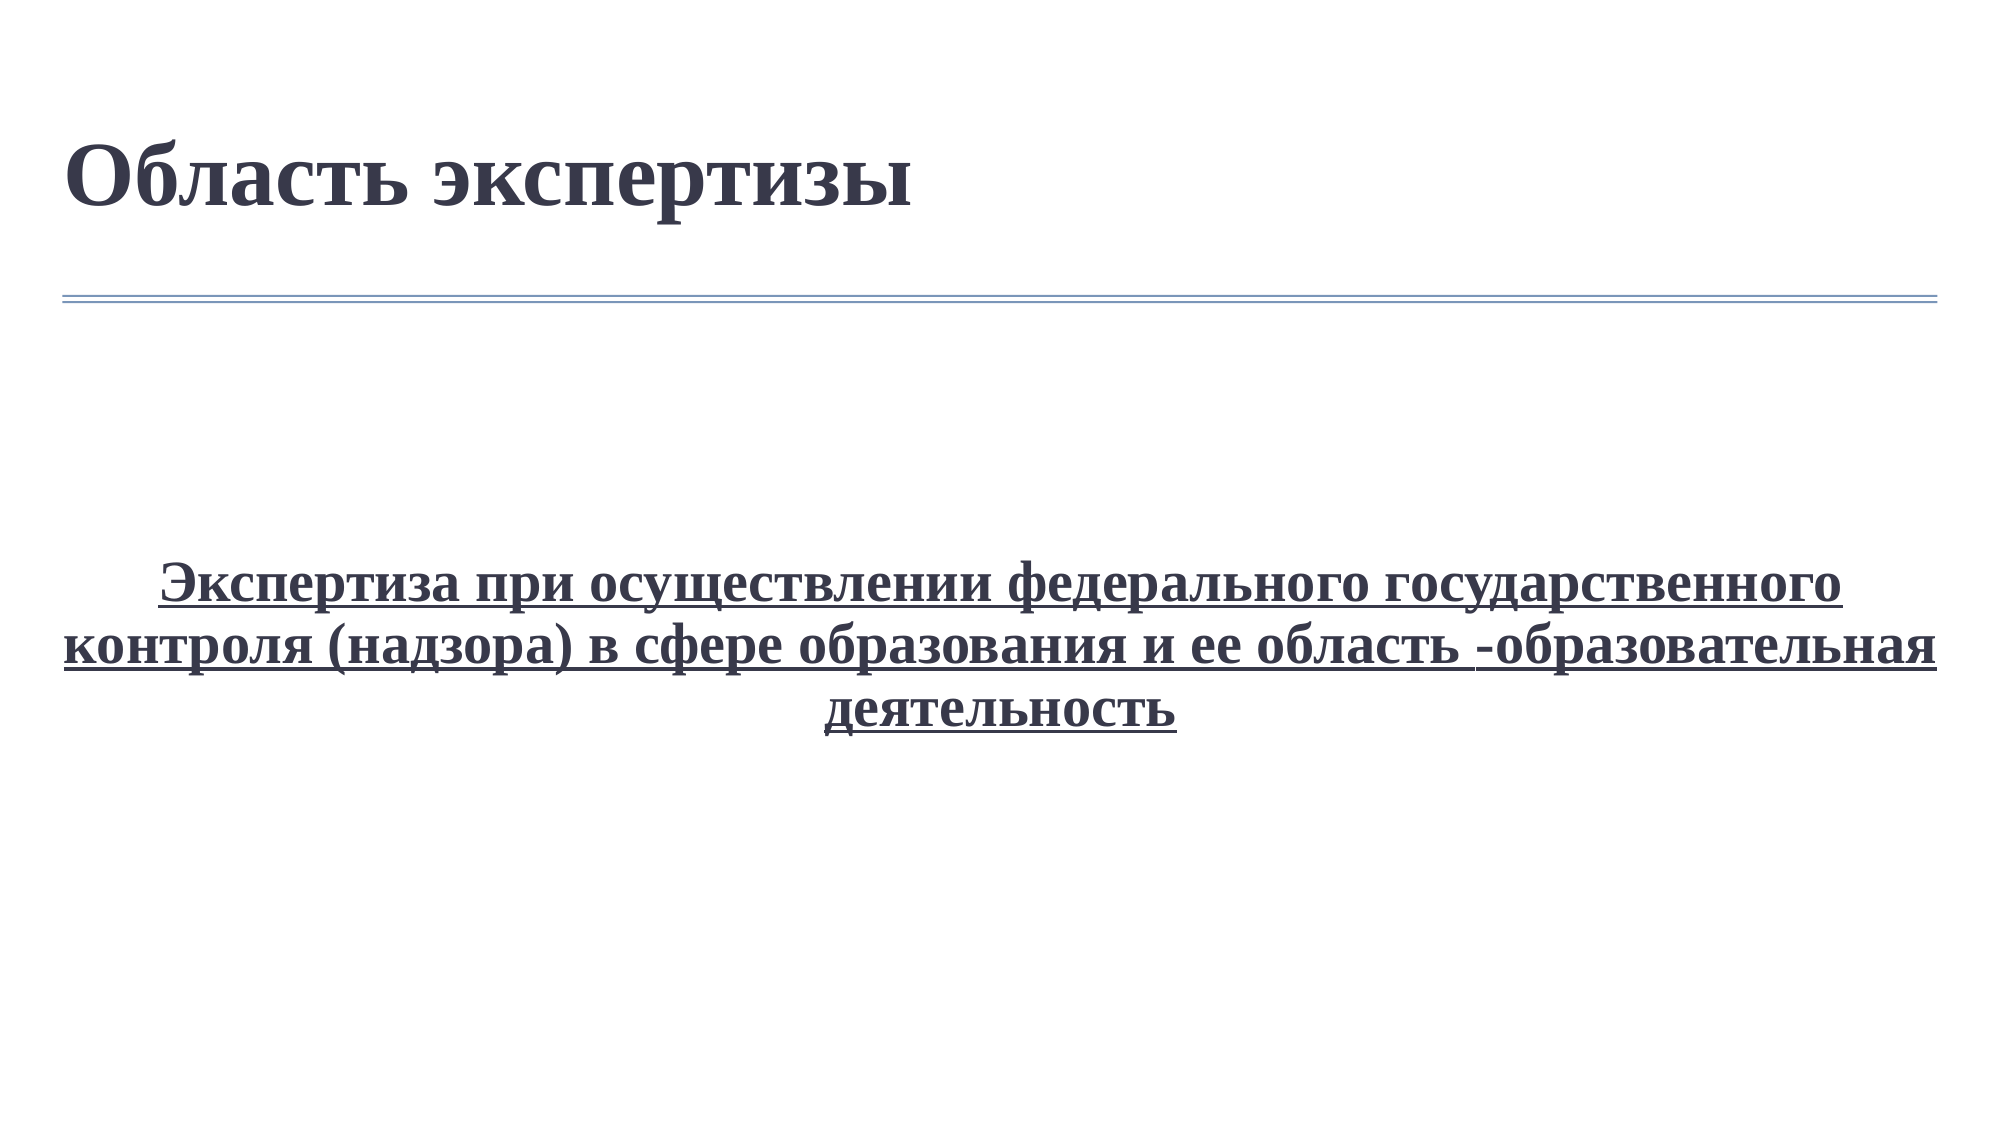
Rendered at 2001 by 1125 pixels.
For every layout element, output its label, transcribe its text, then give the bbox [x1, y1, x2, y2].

list Экспертиза при осуществлении федерального государственного контроля (надзора) в сфере образования и ее область -образовательная деятельность [54, 343, 1947, 1074]
title Область экспертизы [54, 50, 1947, 287]
